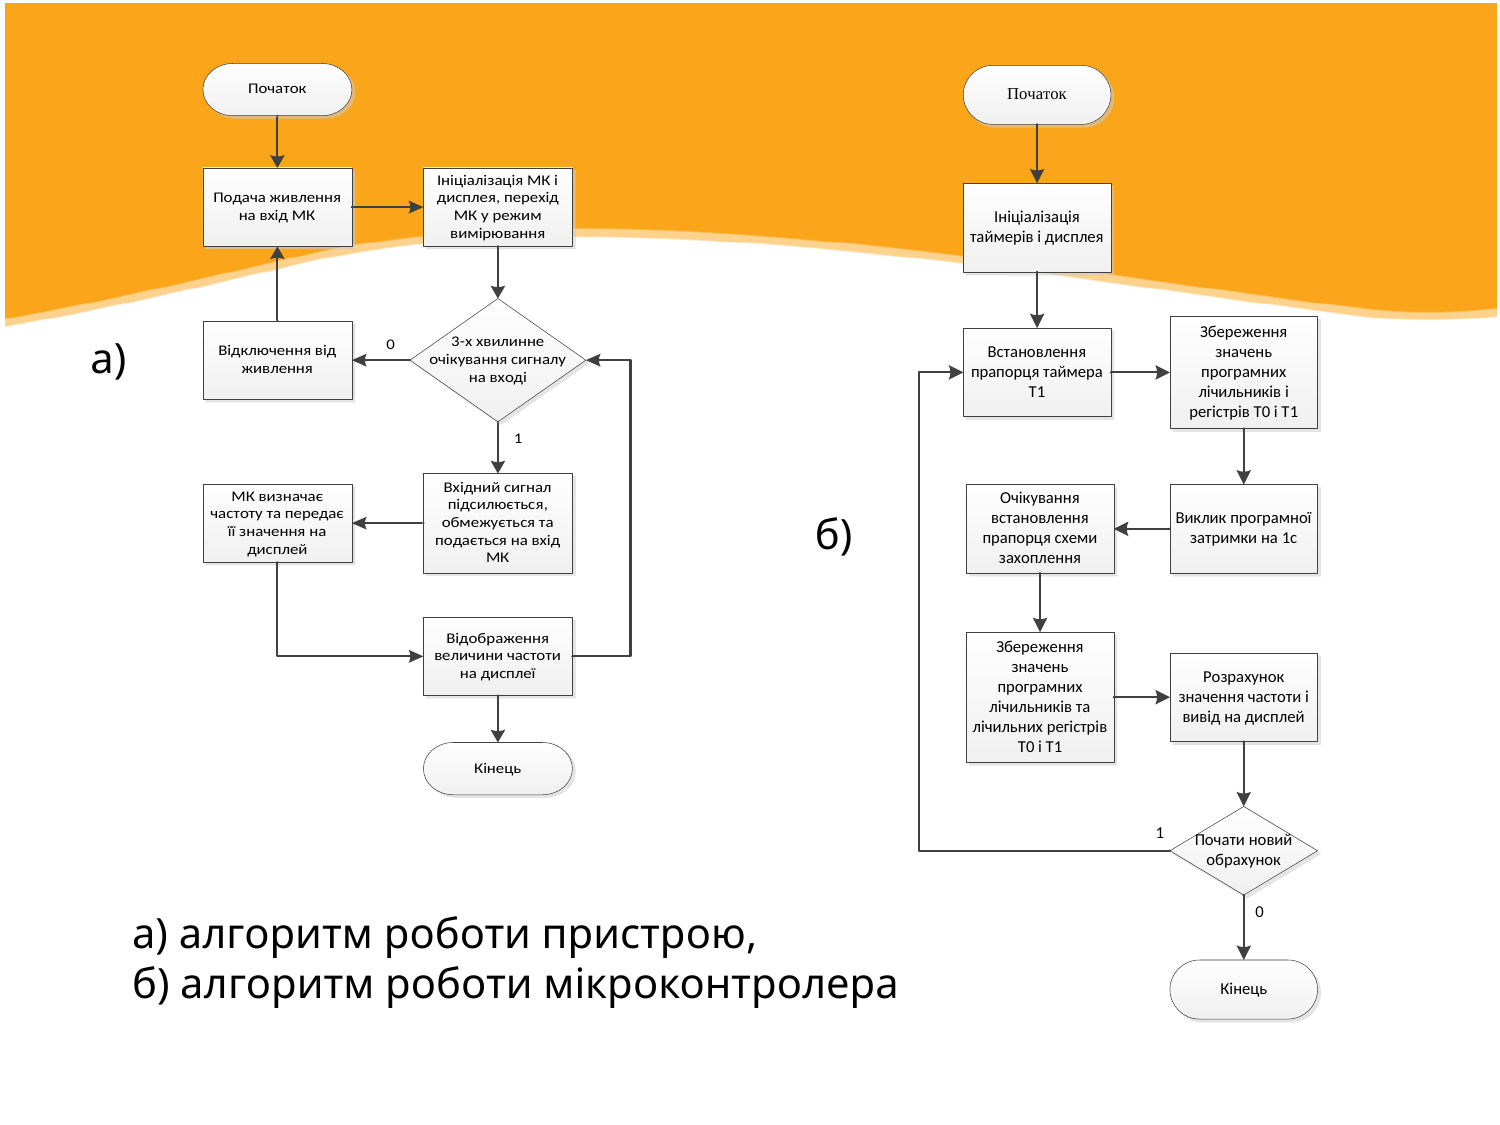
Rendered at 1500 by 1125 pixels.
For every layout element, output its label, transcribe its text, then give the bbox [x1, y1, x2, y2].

text_box а) [75, 324, 142, 390]
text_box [199, 60, 676, 801]
text_box б) [799, 500, 868, 565]
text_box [874, 62, 1324, 1026]
picture [0, 1, 1500, 1125]
text_box а) алгоритм роботи пристрою, б) алгоритм роботи мікроконтролера [117, 899, 869, 1015]
